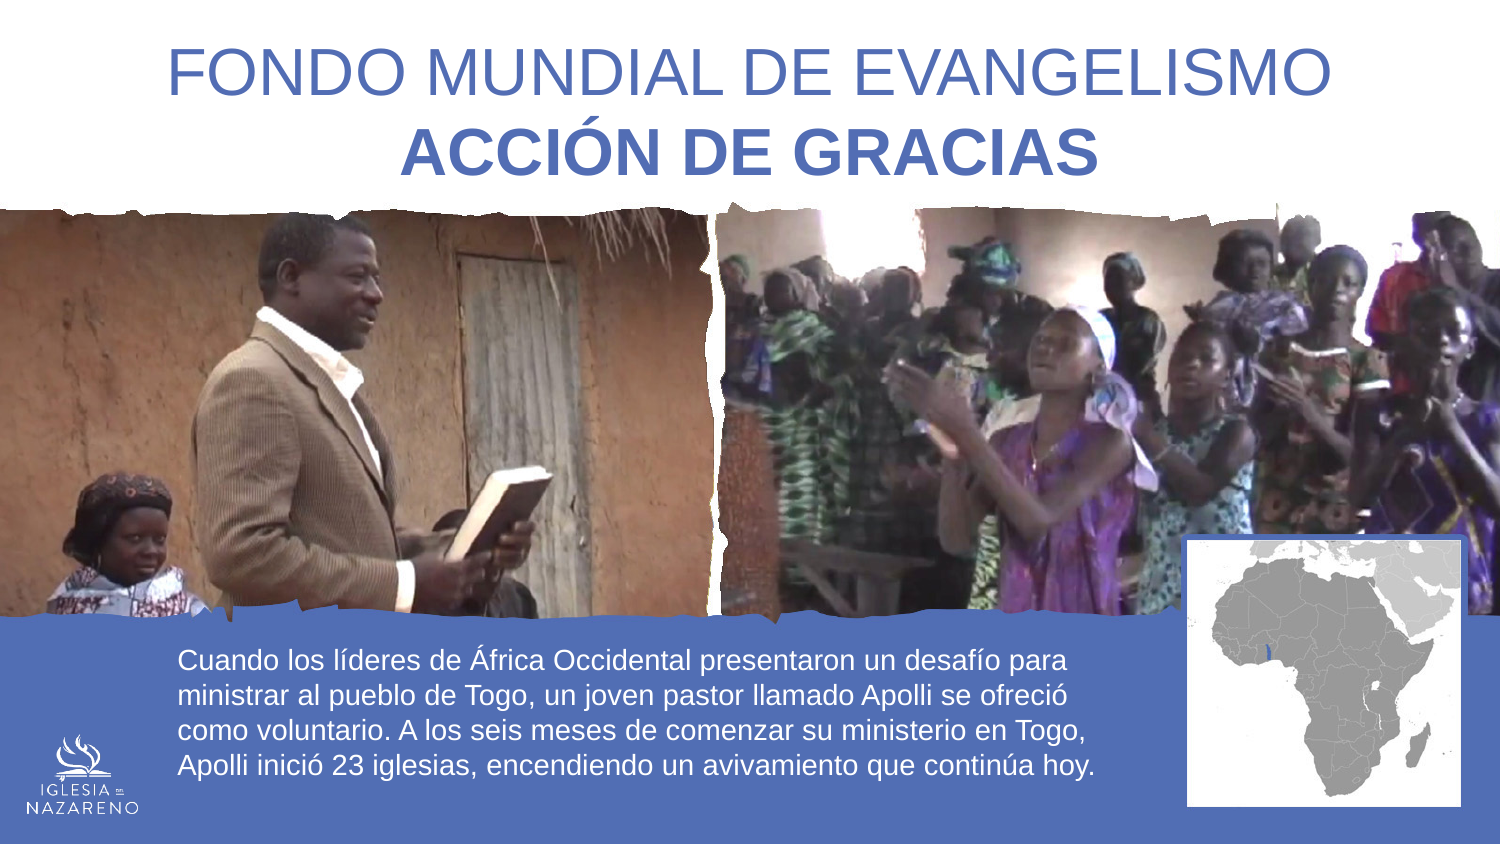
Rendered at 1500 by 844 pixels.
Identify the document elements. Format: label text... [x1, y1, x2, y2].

text_box Cuando los líderes de África Occidental presentaron un desafío para ministrar al pueblo de Togo, un joven pastor llamado Apolli se ofreció como voluntario. A los seis meses de comenzar su ministerio en Togo, Apolli inició 23 iglesias, encendiendo un avivamiento que continúa hoy. [162, 634, 1163, 789]
picture [0, 0, 1500, 844]
text_box Fondo Mundial de Evangelismo Acción de Gracias [12, 21, 1488, 197]
